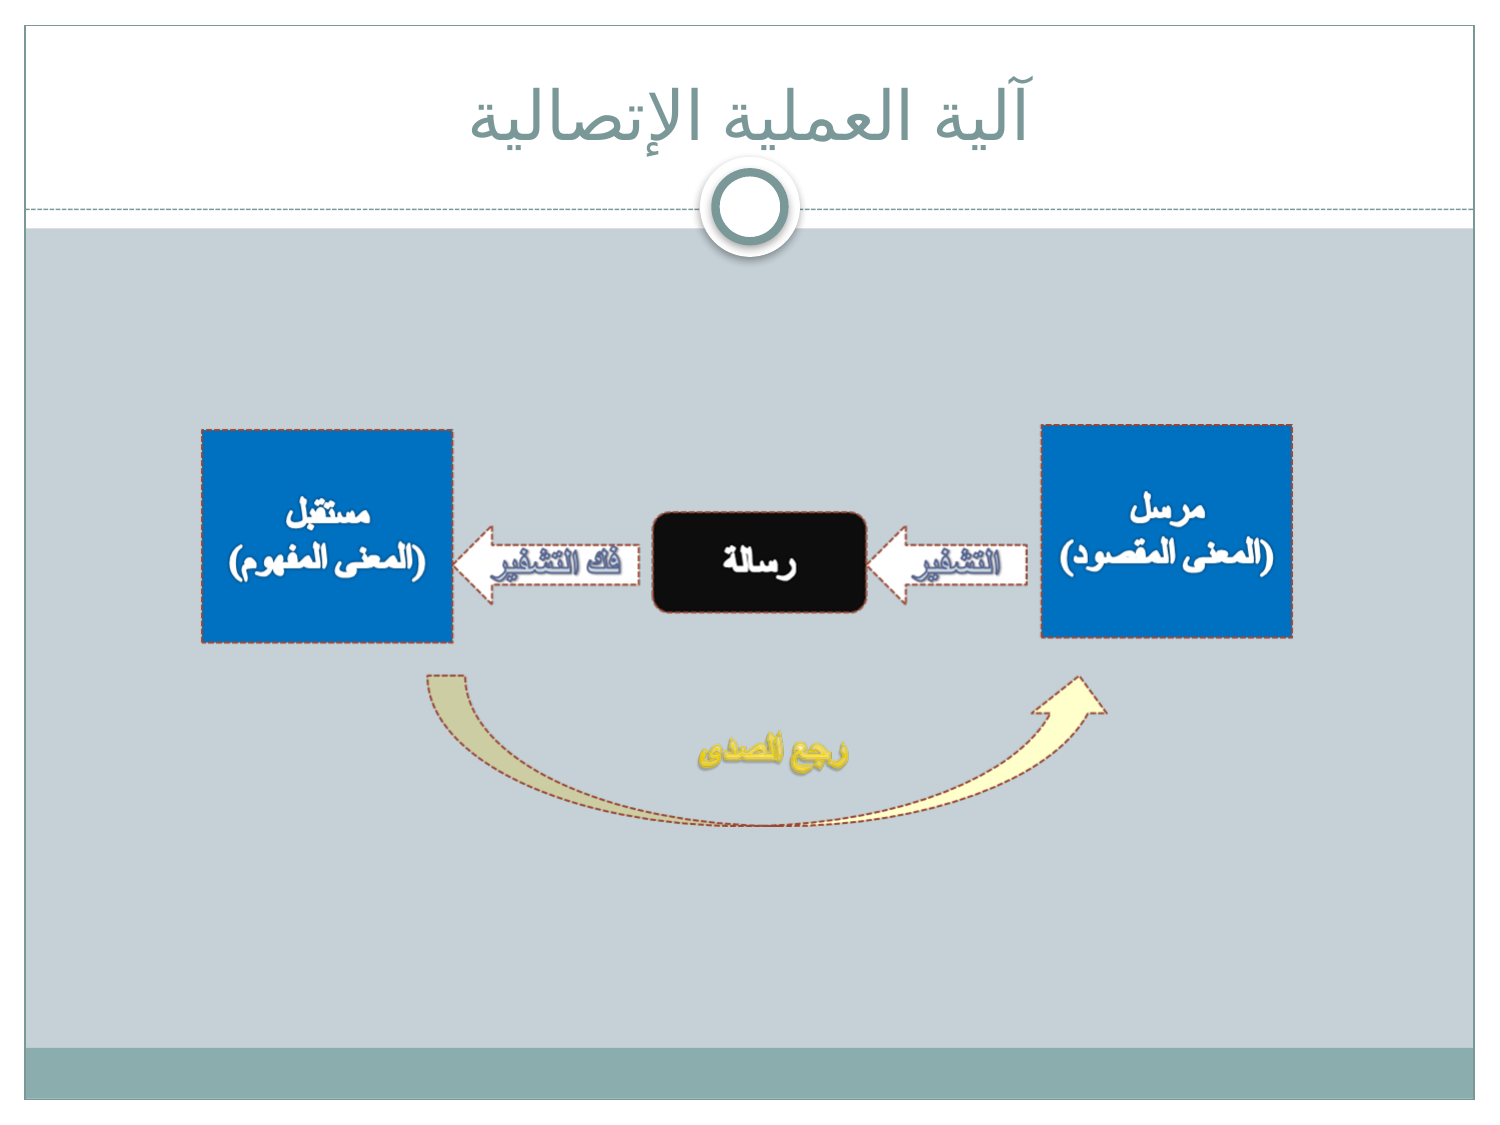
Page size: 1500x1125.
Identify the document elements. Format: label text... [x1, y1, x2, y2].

title آلية العملية الإتصالية [49, 37, 1450, 162]
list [192, 424, 1302, 827]
